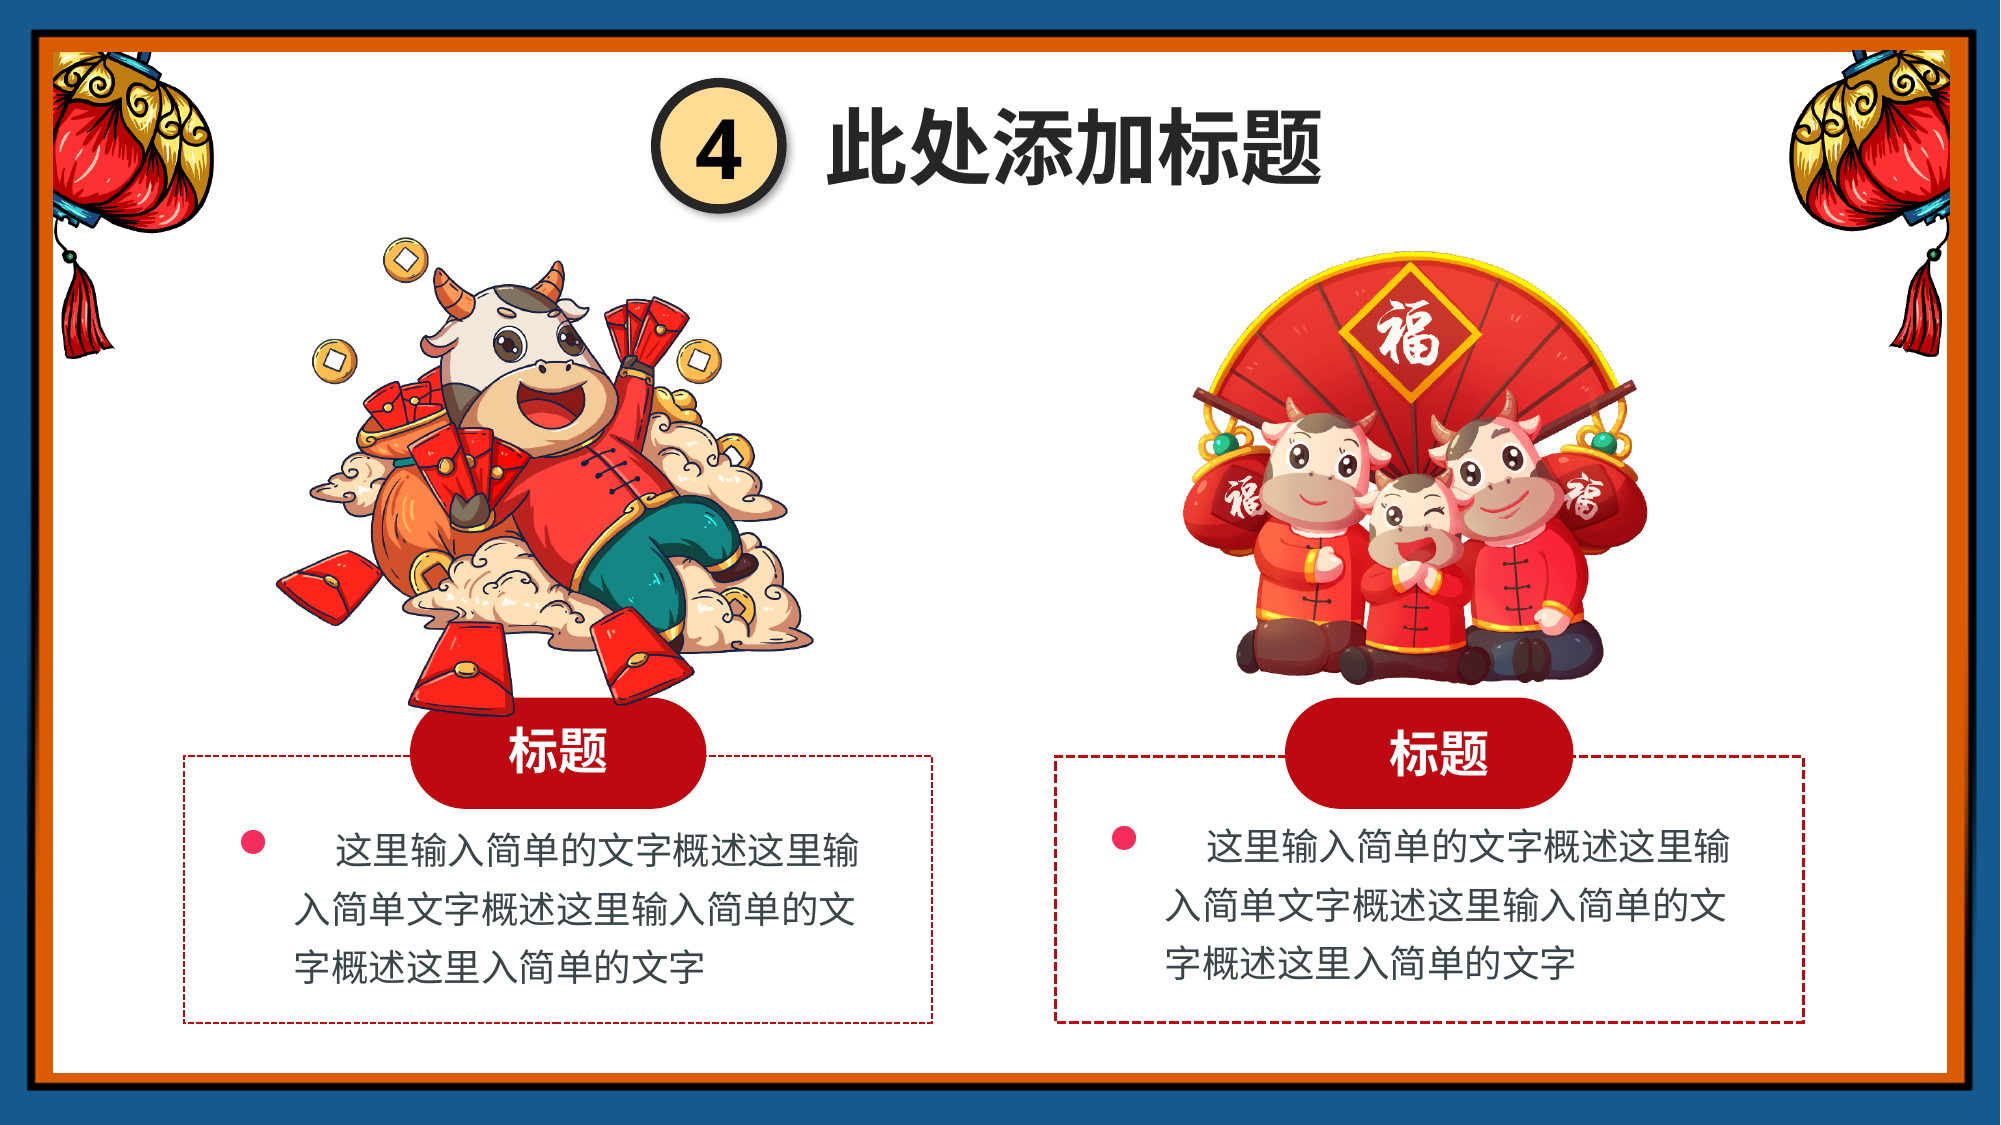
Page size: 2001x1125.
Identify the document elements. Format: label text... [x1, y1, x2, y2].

text_box [183, 755, 933, 1024]
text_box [1284, 727, 1574, 809]
picture [0, 0, 2000, 1125]
text_box 此处添加标题 [809, 87, 1340, 203]
text_box 这里输入简单的文字概述这里输入简单文字概述这里输入简单的文字概述这里入简单的文字 [1093, 803, 1765, 993]
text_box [409, 772, 707, 809]
text_box 4 [654, 81, 783, 169]
text_box [1054, 755, 1804, 1024]
text_box 这里输入简单的文字概述这里输入简单文字概述这里输入简单的文字概述这里入简单的文字 [222, 806, 894, 997]
